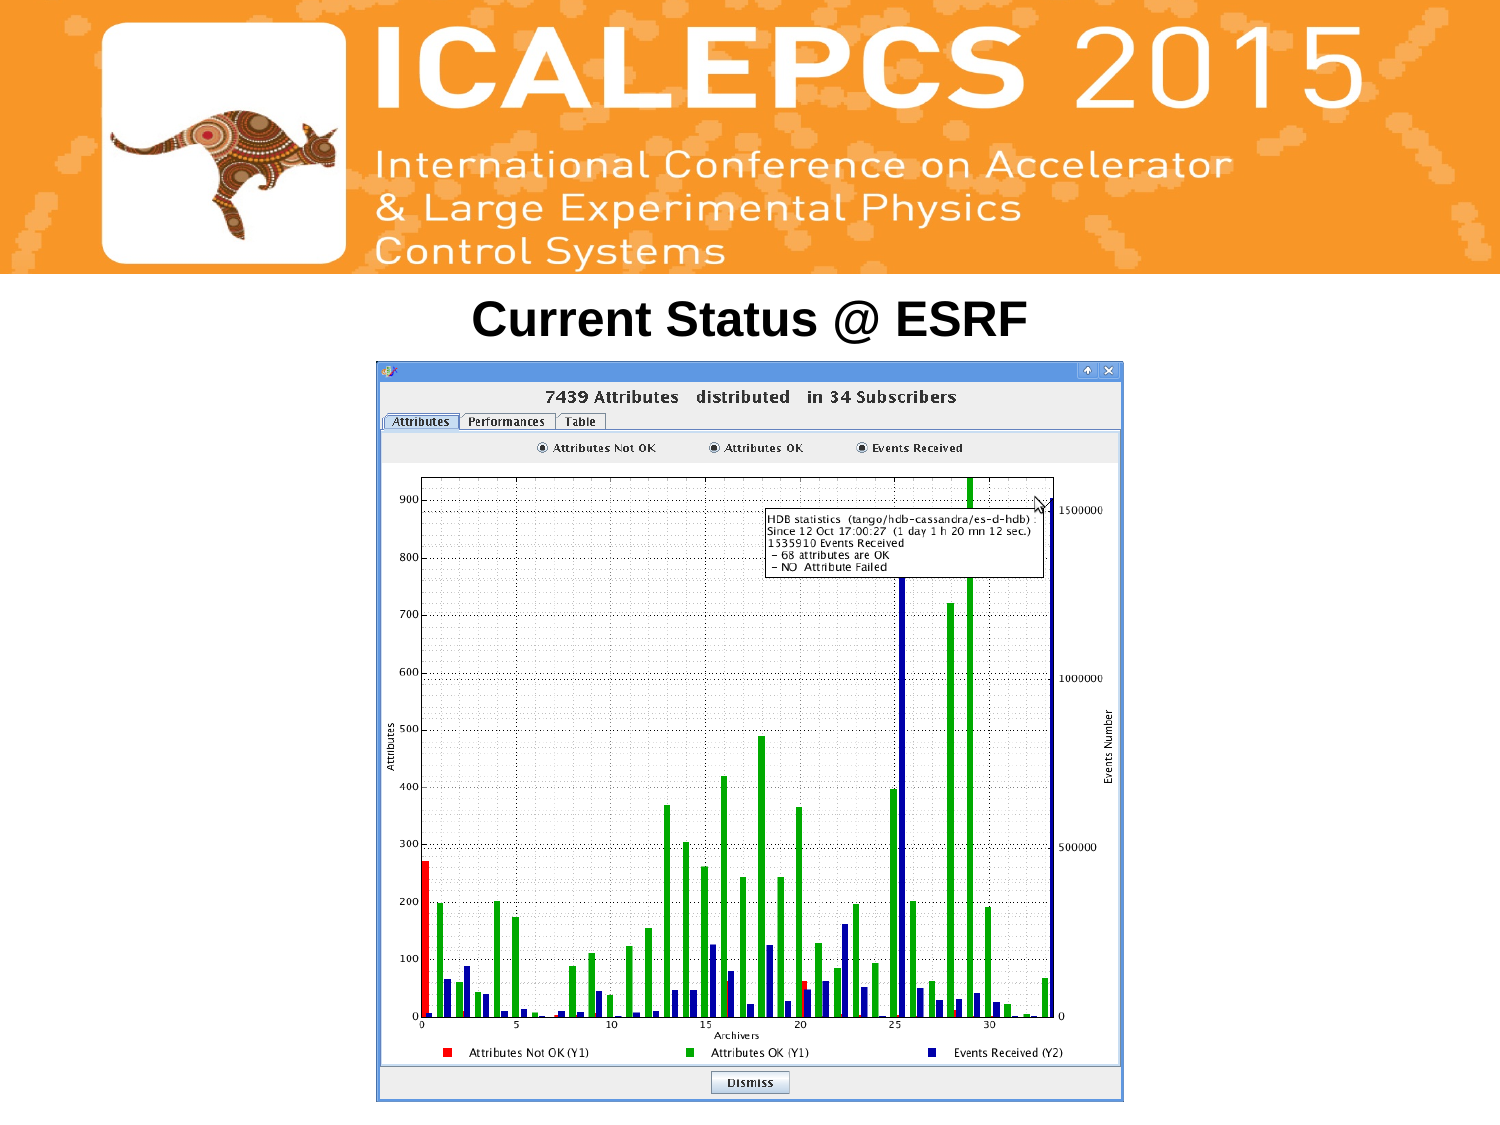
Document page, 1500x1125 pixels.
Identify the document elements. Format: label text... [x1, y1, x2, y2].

text_box Current Status @ ESRF [194, 283, 1306, 354]
picture [0, 0, 1500, 275]
picture [376, 361, 1124, 1102]
